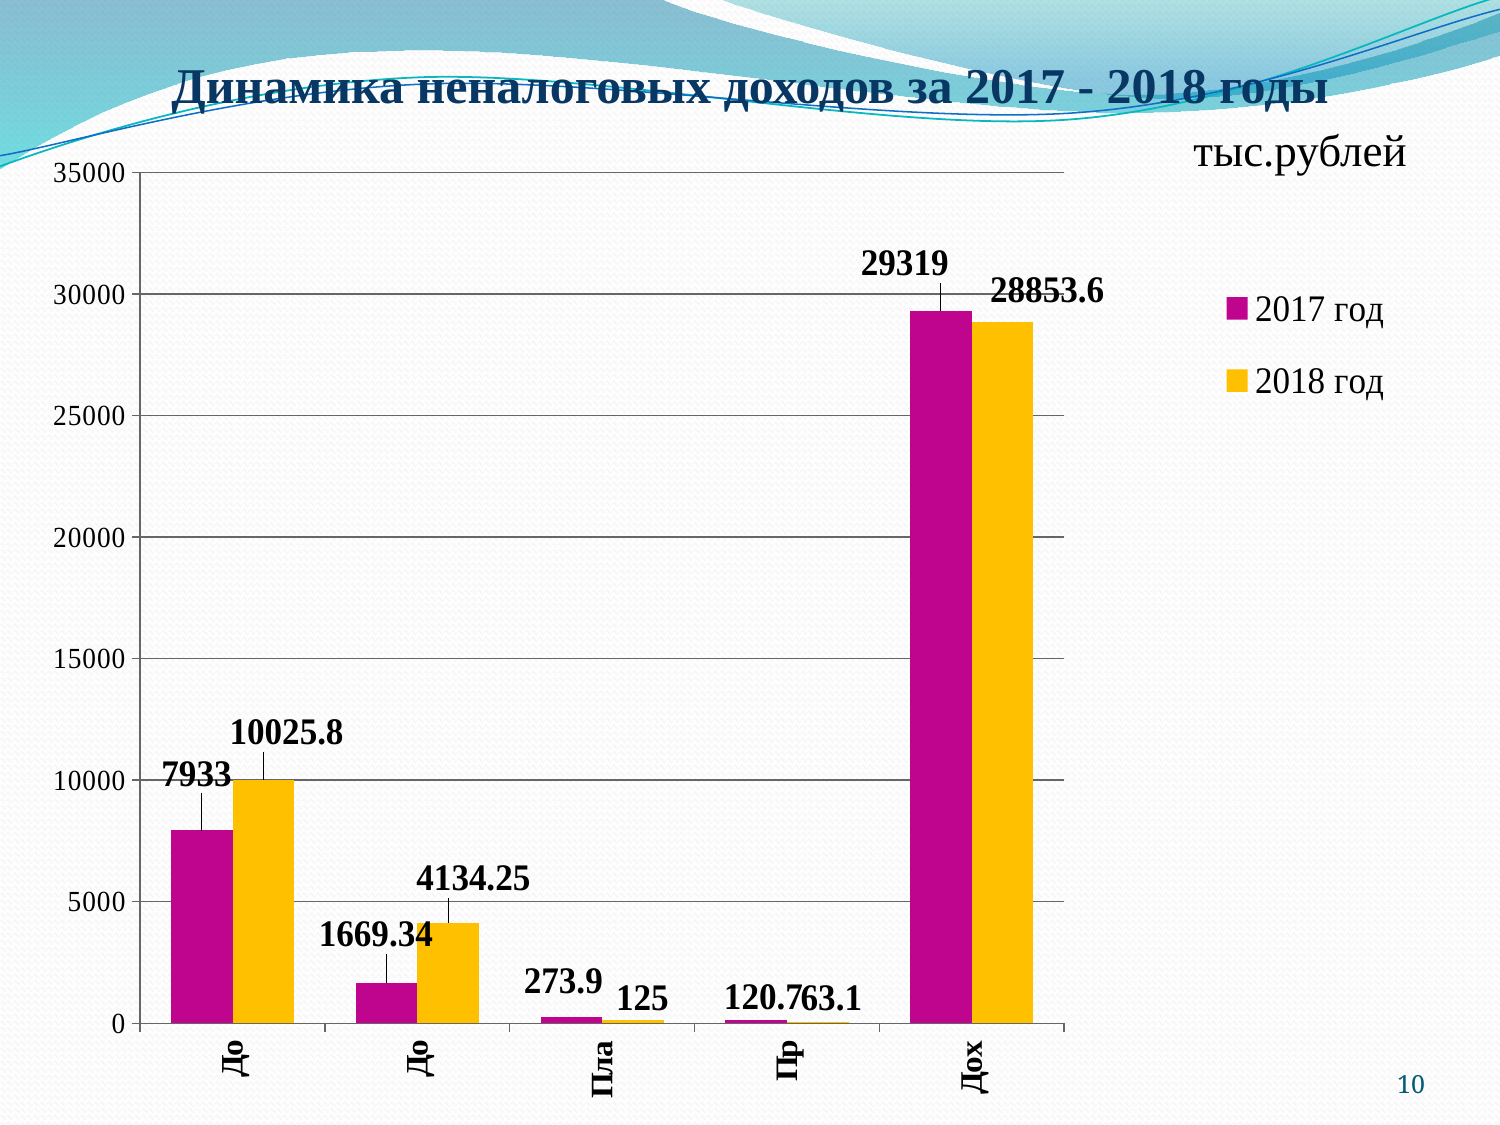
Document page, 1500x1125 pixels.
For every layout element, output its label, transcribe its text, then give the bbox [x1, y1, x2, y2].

table_cell 100,0 [1424, 140, 1429, 183]
chart [52, 136, 1424, 1125]
text_box тыс.рублей [1139, 113, 1461, 183]
title Динамика неналоговых доходов за 2017 - 2018 годы [75, 30, 1425, 114]
